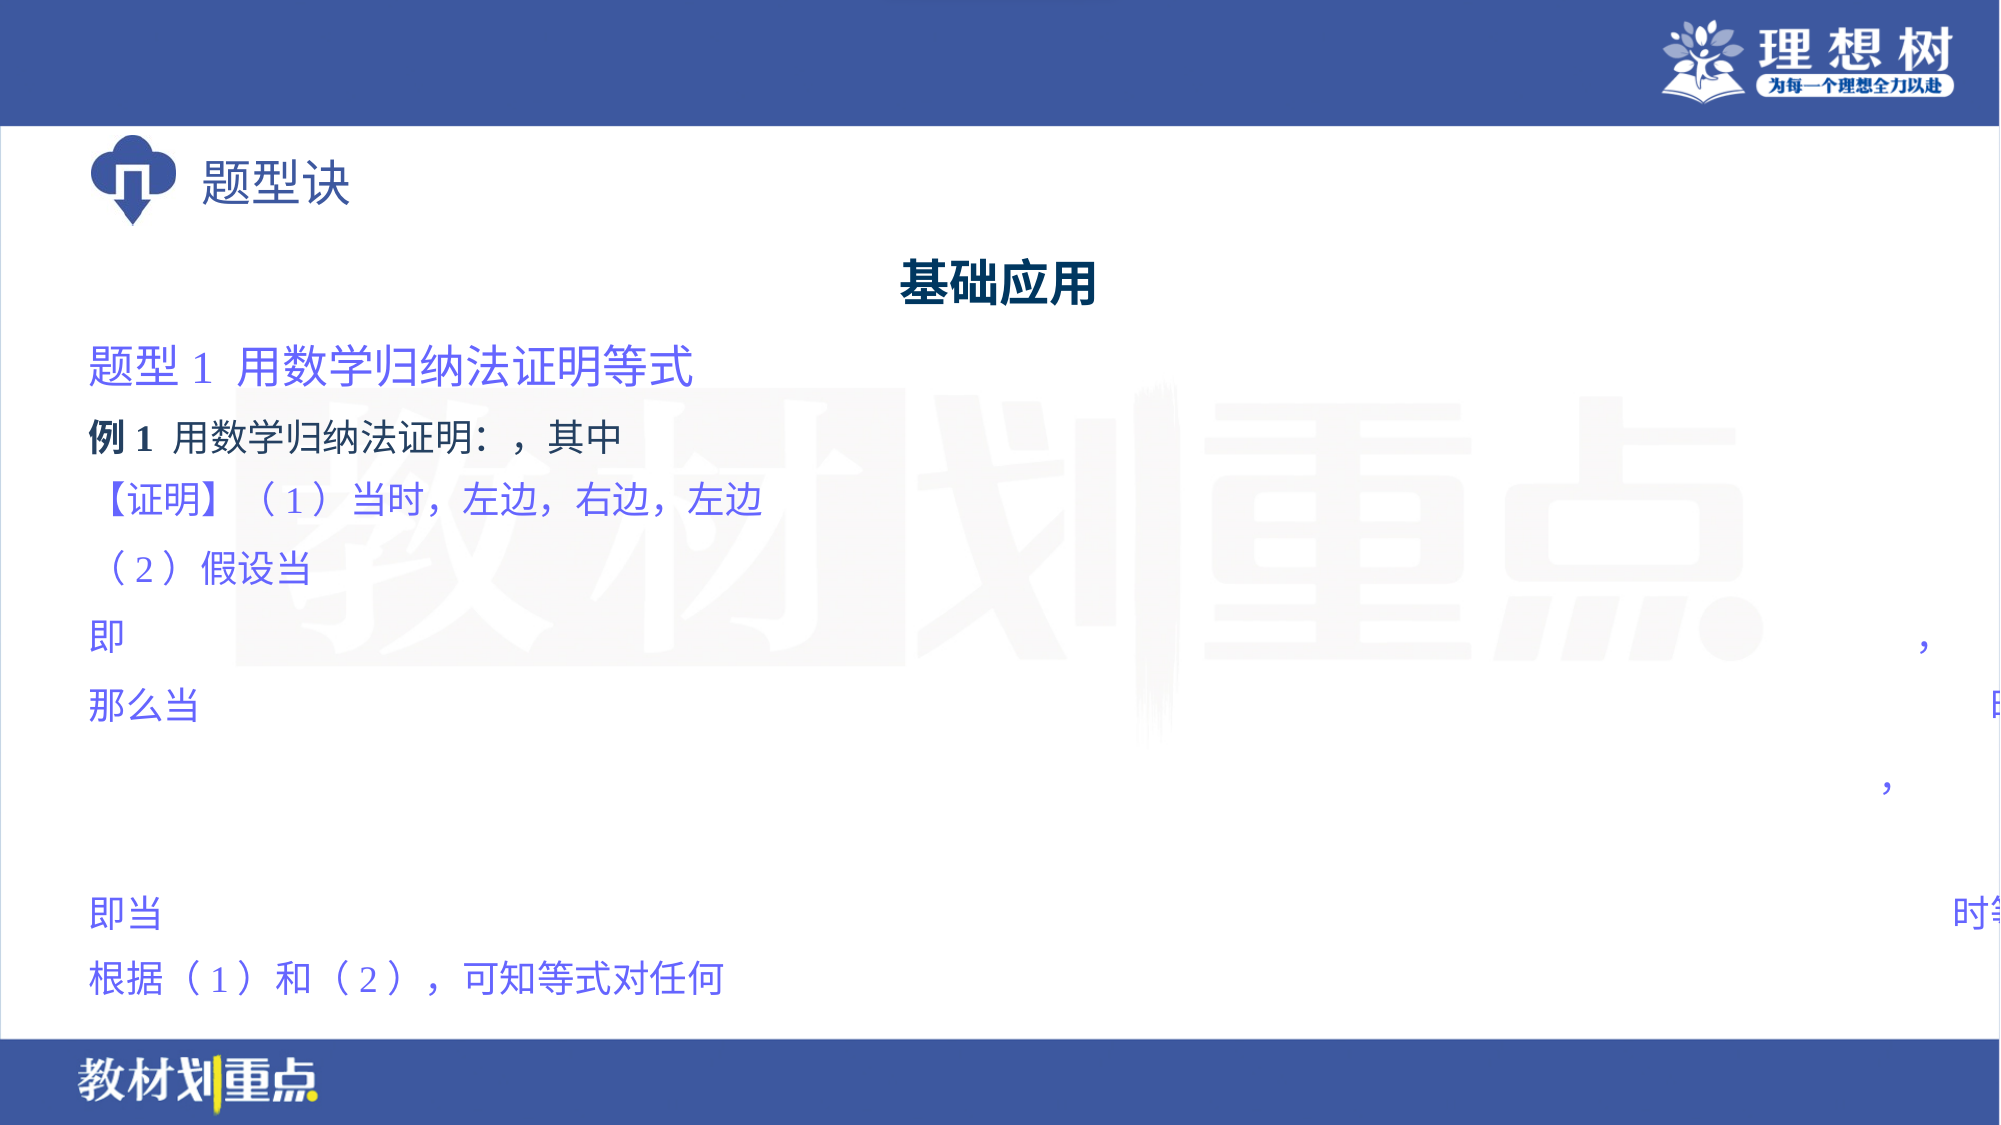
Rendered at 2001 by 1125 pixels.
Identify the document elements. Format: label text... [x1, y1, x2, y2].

text_box 题型1 用数学归纳法证明等式 [88, 311, 1911, 451]
text_box 题型诀 [200, 138, 497, 224]
text_box 基础应用 [88, 224, 1911, 311]
picture [0, 0, 2000, 1125]
